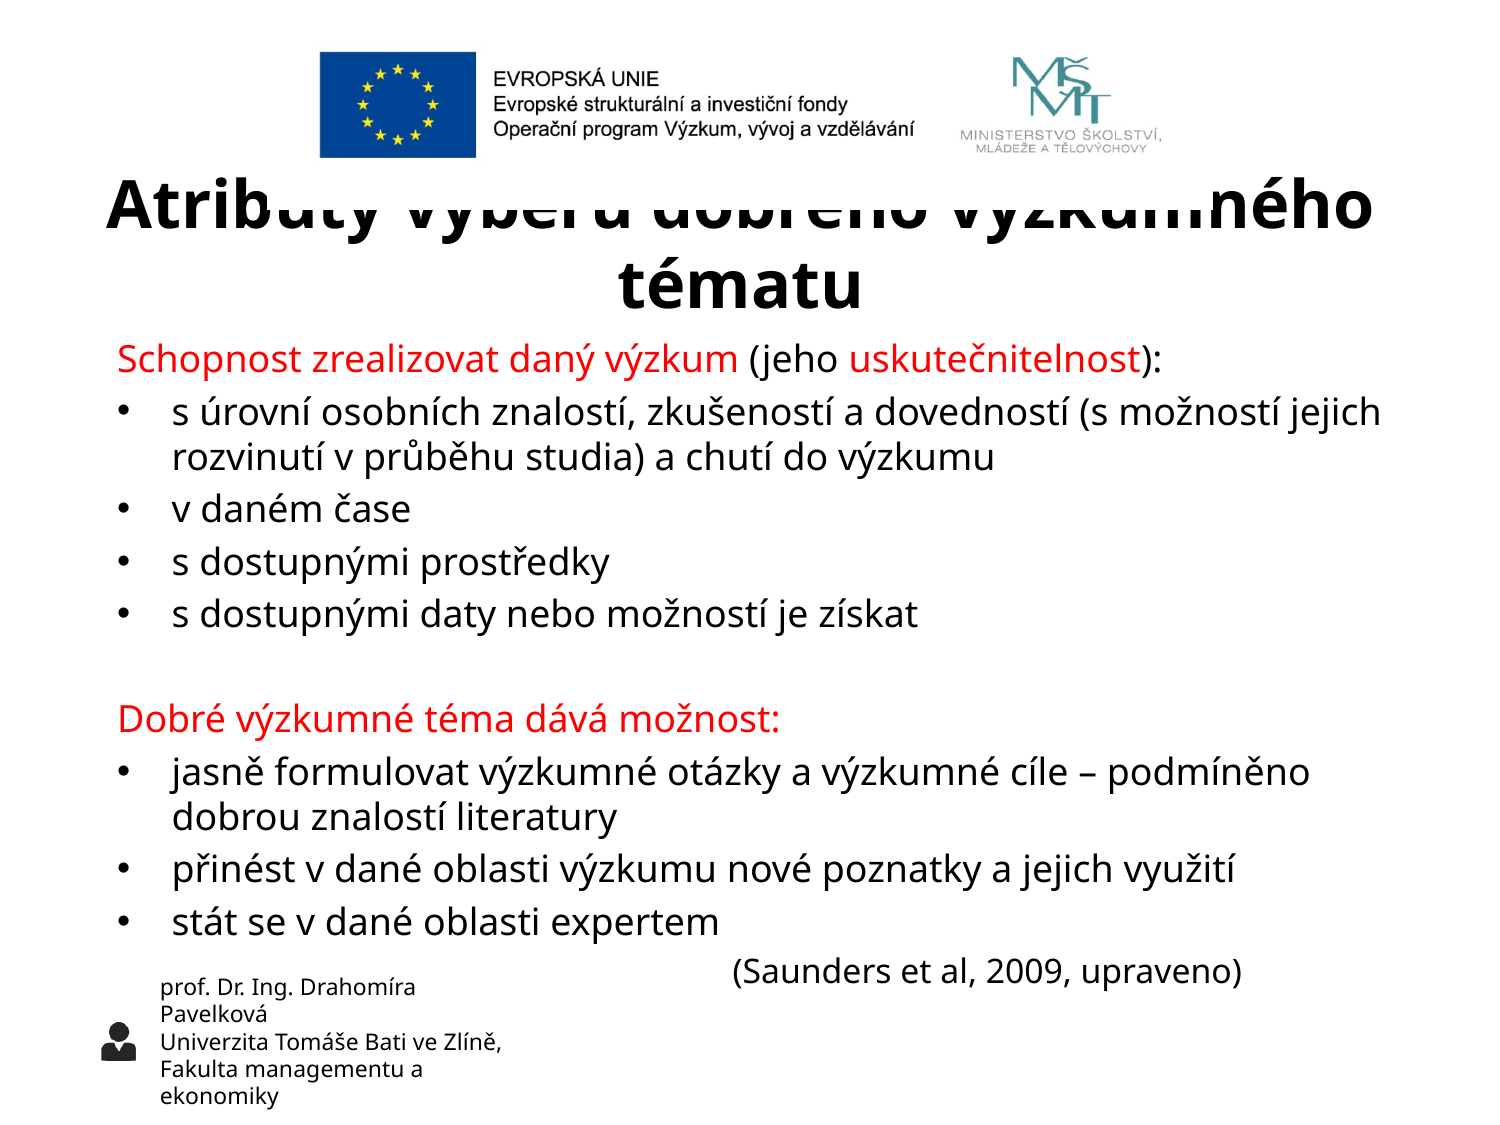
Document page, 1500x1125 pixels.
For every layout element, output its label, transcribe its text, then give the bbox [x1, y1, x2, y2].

title Atributy výběru dobrého výzkumného tématu [0, 208, 1500, 275]
picture [267, 0, 1213, 210]
picture [101, 1021, 136, 1062]
list Schopnost zrealizovat daný výzkum (jeho uskutečnitelnost): s úrovní osobních znalostí, zkušeností a dovedností (s možností jejich rozvinutí v průběhu studia) a chutí do výzkumu v daném čase s dostupnými prostředky s dostupnými daty nebo možností je získat Dobré výzkumné téma dává možnost: jasně formulovat výzkumné otázky a výzkumné cíle – podmíněno dobrou znalostí literatury přinést v dané oblasti výzkumu nové poznatky a jejich využití stát se v dané oblasti expertem (Saunders et al, 2009, upraveno) [101, 275, 1425, 1005]
footer prof. Dr. Ing. Drahomíra Pavelková Univerzita Tomáše Bati ve Zlíně, Fakulta managementu a ekonomiky [145, 999, 526, 1083]
